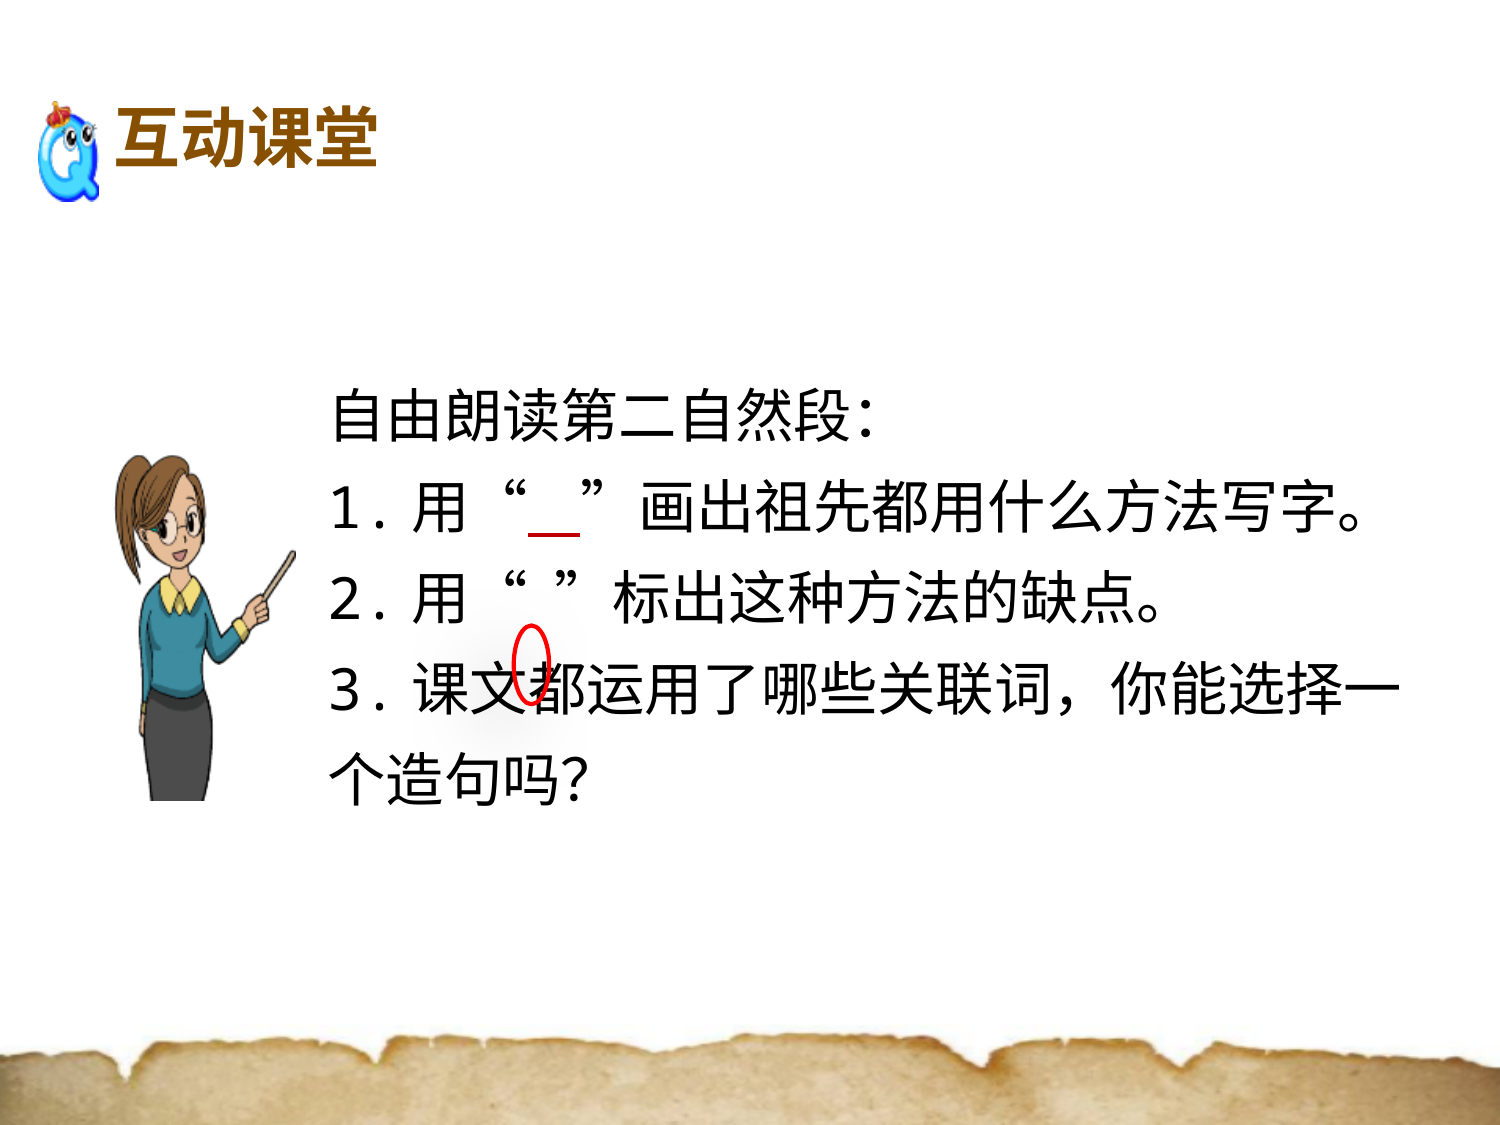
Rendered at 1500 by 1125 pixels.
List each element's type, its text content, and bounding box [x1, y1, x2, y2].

text_box 互动课堂 [102, 89, 420, 182]
text_box [511, 623, 552, 707]
picture [38, 101, 100, 202]
text_box 自由朗读第二自然段： 1.用“ ”画出祖先都用什么方法写字。 2.用“ ”标出这种方法的缺点。 3.课文都运用了哪些关联词，你能选择一个造句吗？ [312, 350, 1424, 821]
picture [114, 454, 296, 802]
picture [0, 987, 1500, 1125]
